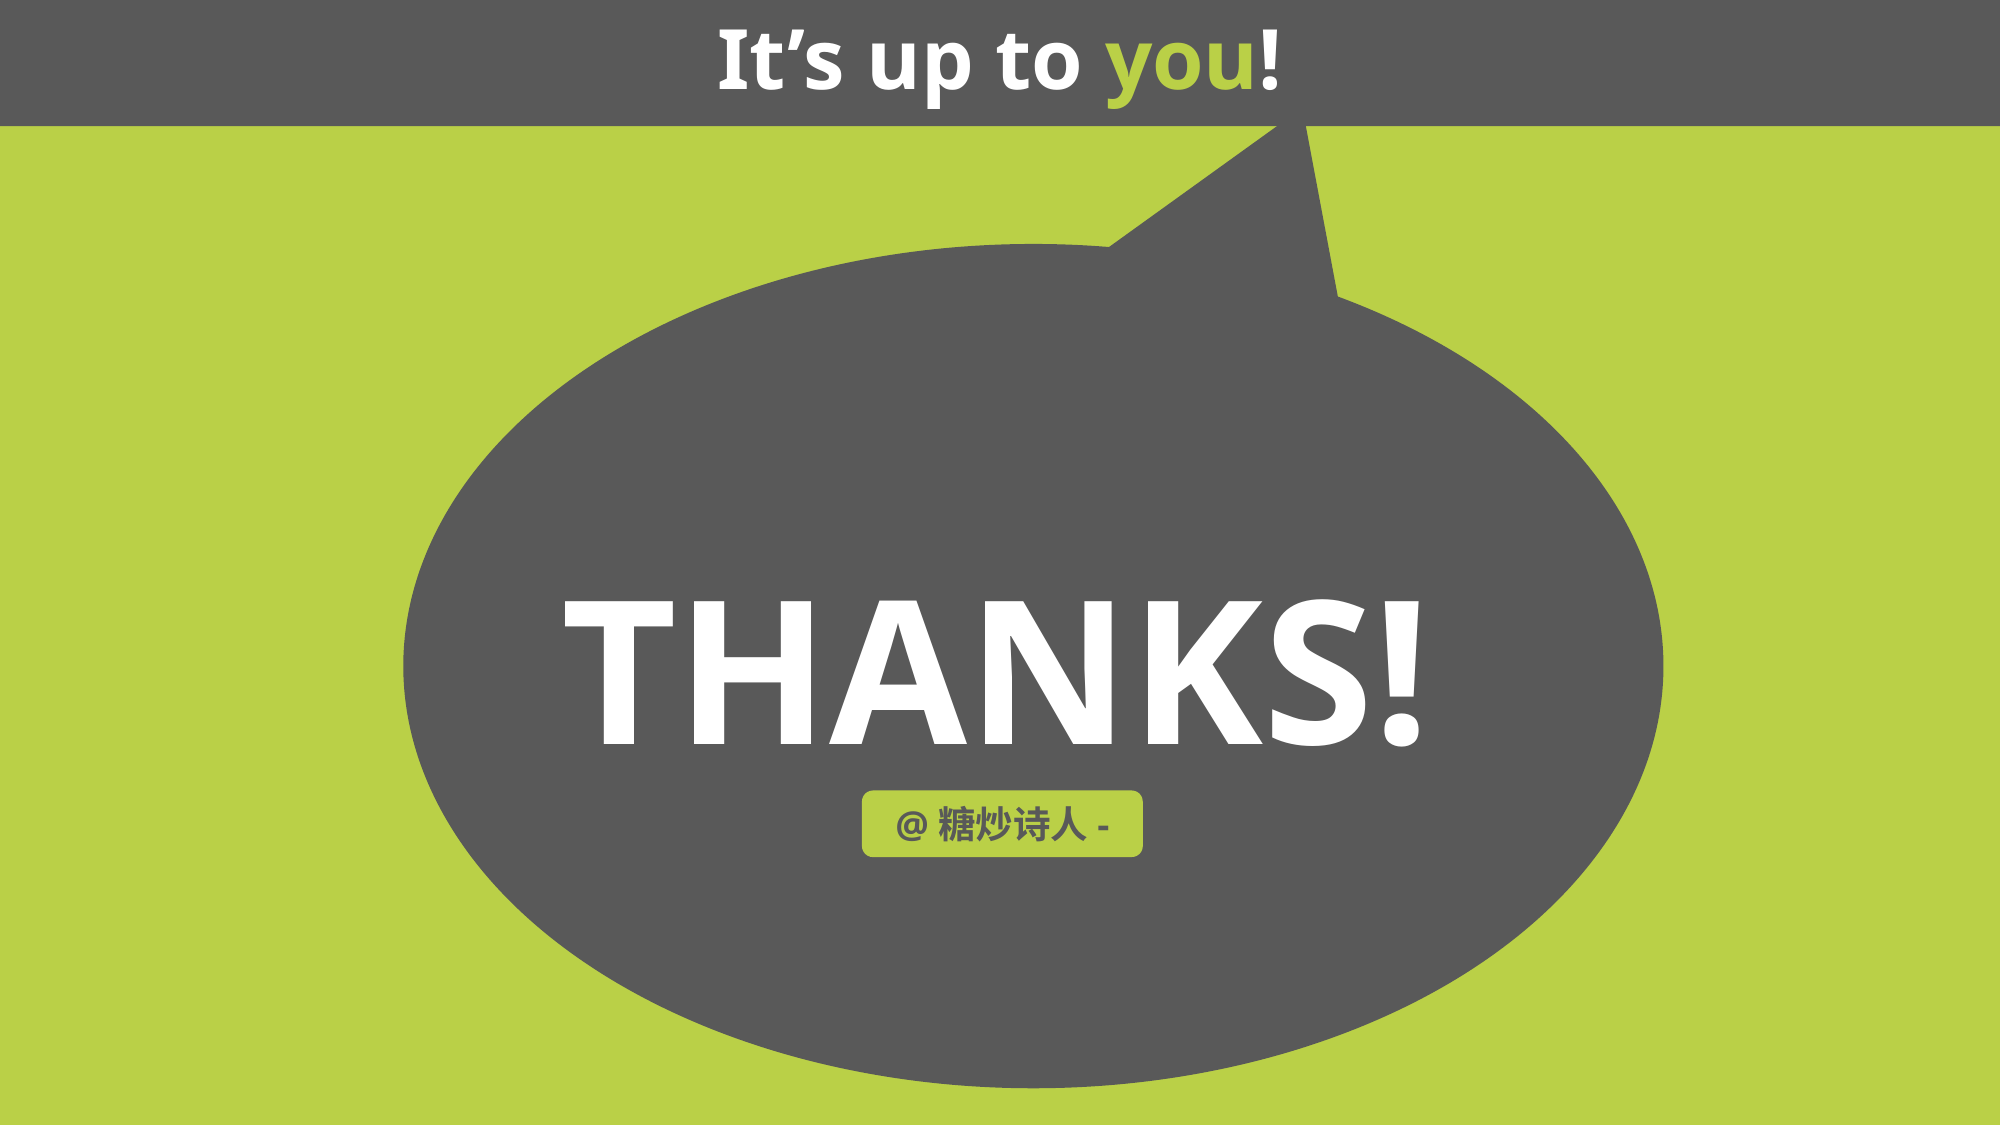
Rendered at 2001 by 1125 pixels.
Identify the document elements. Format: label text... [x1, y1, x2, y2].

text_box @糖炒诗人- [860, 789, 1144, 859]
text_box [402, 106, 1665, 1090]
text_box It’s up to you! [423, 8, 1577, 115]
text_box THANKS! [546, 537, 1454, 793]
text_box [0, 0, 2000, 127]
